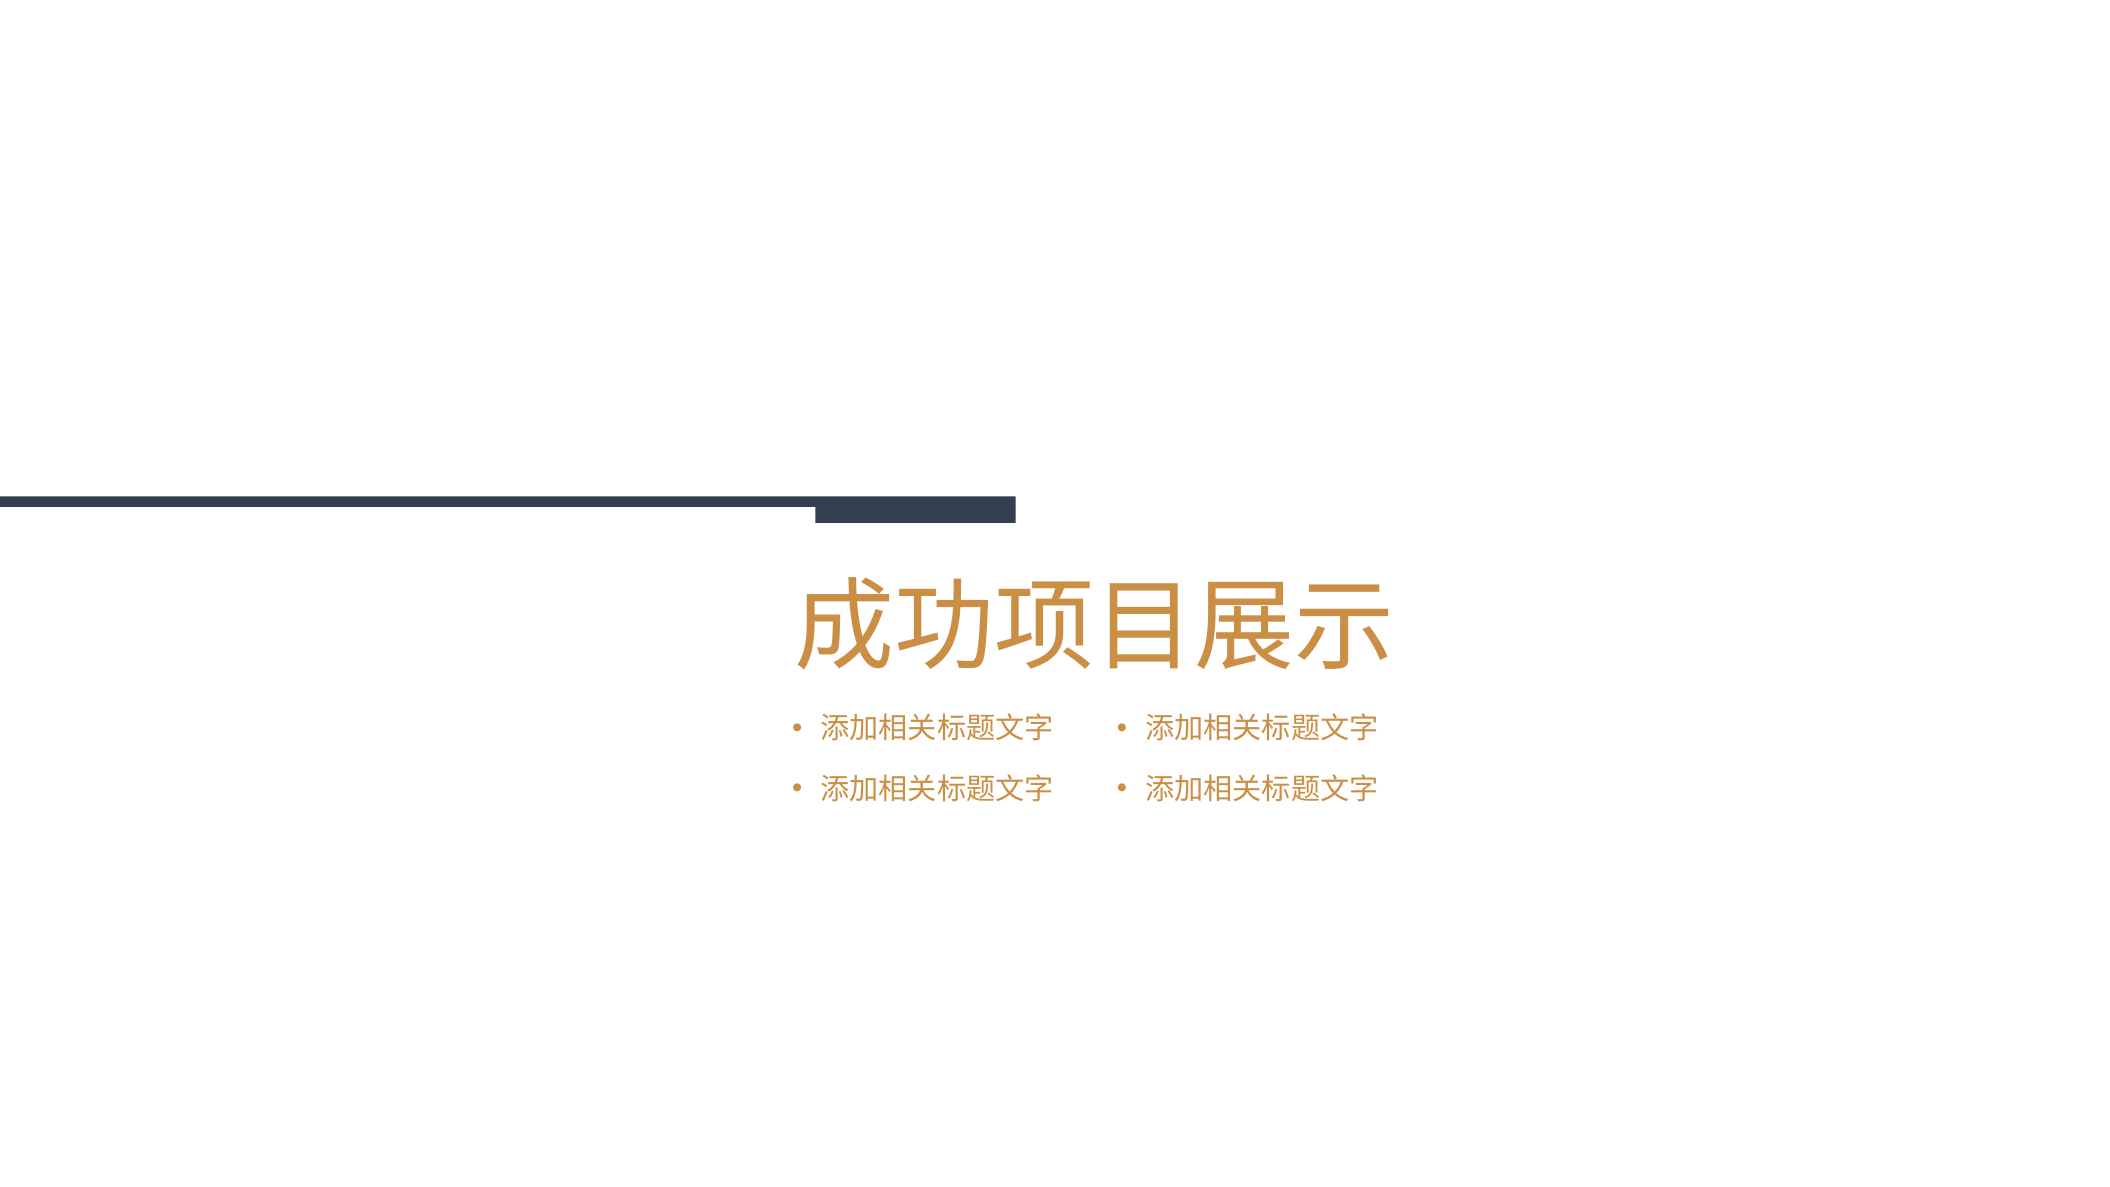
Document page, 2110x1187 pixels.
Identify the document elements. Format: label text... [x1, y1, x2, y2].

text_box 添加相关标题文字 [1102, 762, 1508, 813]
text_box 添加相关标题文字 [777, 762, 1102, 813]
text_box 添加相关标题文字 [777, 702, 1102, 752]
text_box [0, 496, 1016, 523]
text_box 添加相关标题文字 [1102, 702, 1508, 752]
text_box 成功项目展示 [794, 561, 1409, 682]
